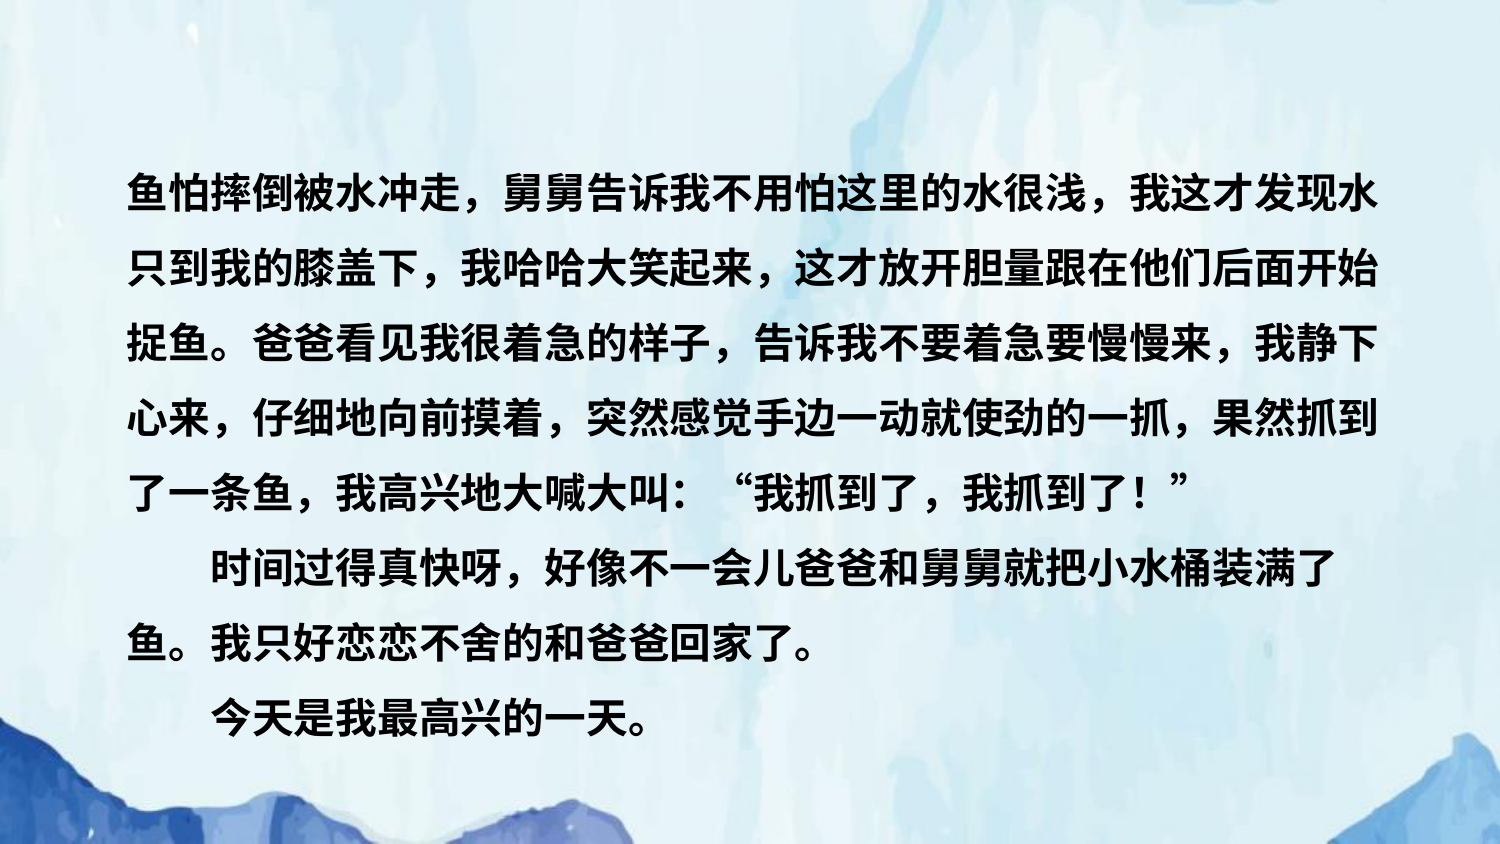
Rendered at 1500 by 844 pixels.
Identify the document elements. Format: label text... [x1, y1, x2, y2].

picture [0, 0, 1500, 844]
text_box 鱼怕摔倒被水冲走，舅舅告诉我不用怕这里的水很浅，我这才发现水只到我的膝盖下，我哈哈大笑起来，这才放开胆量跟在他们后面开始捉鱼。爸爸看见我很着急的样子，告诉我不要着急要慢慢来，我静下心来，仔细地向前摸着，突然感觉手边一动就使劲的一抓，果然抓到了一条鱼，我高兴地大喊大叫：“我抓到了，我抓到了！” 时间过得真快呀，好像不一会儿爸爸和舅舅就把小水桶装满了鱼。我只好恋恋不舍的和爸爸回家了。 今天是我最高兴的一天。 [112, 134, 1409, 750]
